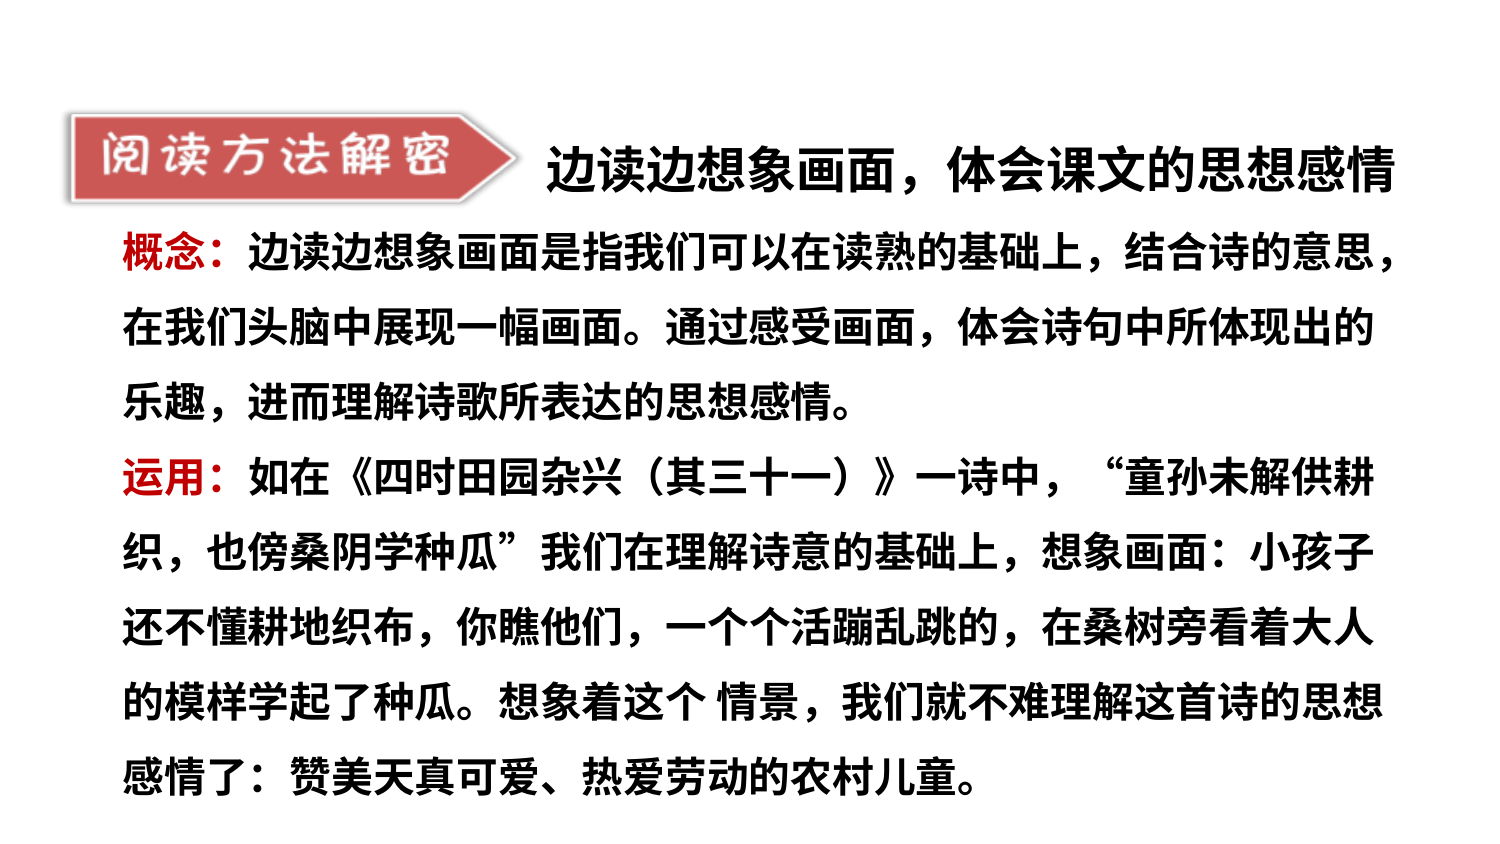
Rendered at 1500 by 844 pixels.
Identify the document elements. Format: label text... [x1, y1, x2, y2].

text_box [54, 100, 1500, 214]
text_box 概念：边读边想象画面是指我们可以在读熟的基础上，结合诗的意思，在我们头脑中展现一幅画面。通过感受画面，体会诗句中所体现出的乐趣，进而理解诗歌所表达的思想感情。 运用：如在《四时田园杂兴（其三十一）》一诗中，“童孙未解供耕织，也傍桑阴学种瓜”我们在理解诗意的基础上，想象画面：小孩子还不懂耕地织布，你瞧他们，一个个活蹦乱跳的，在桑树旁看着大人的模样学起了种瓜。想象着这个 情景，我们就不难理解这首诗的思想感情了：赞美天真可爱、热爱劳动的农村儿童。 [108, 221, 1428, 808]
